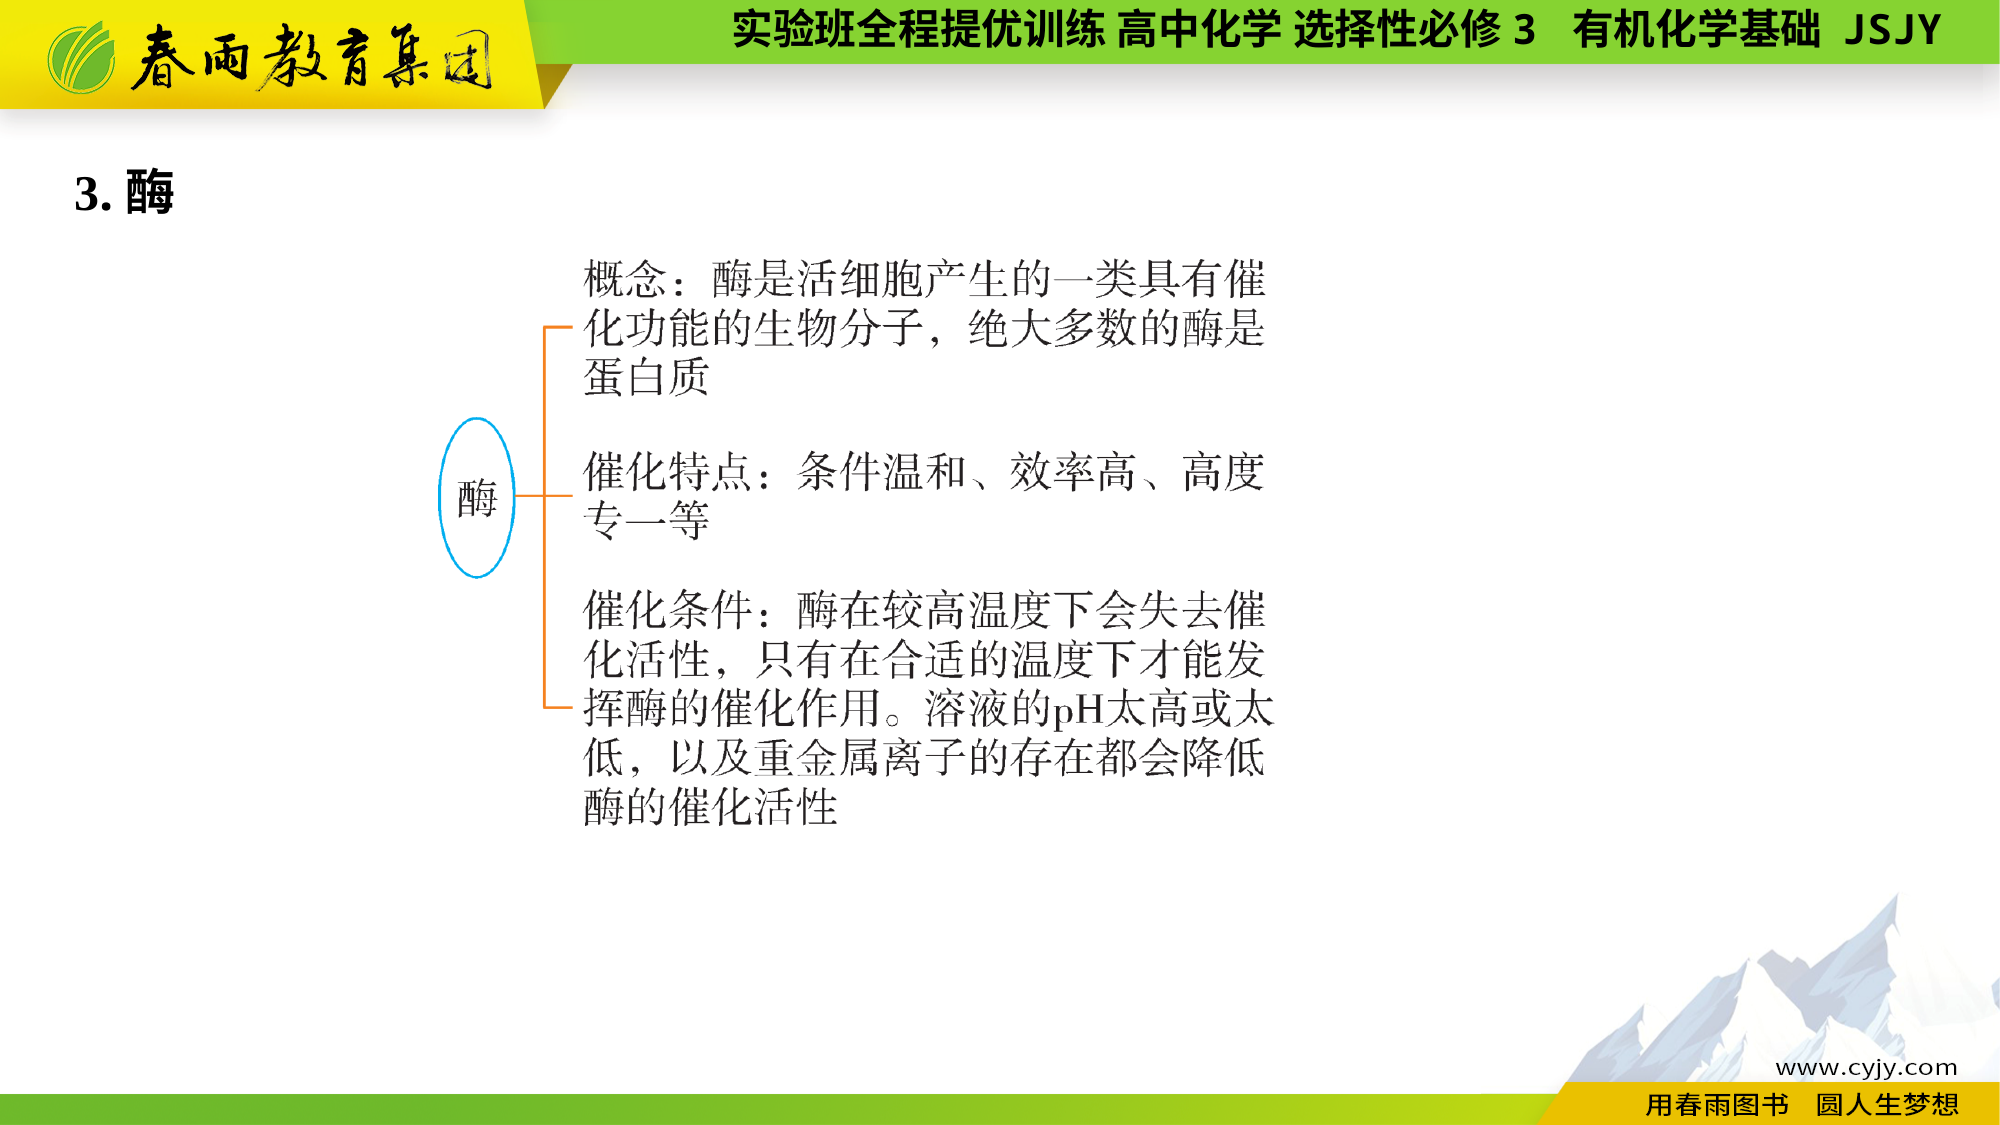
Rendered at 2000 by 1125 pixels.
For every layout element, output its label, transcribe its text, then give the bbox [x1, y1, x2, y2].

list 3.酶 [59, 122, 1944, 217]
picture [0, 0, 2000, 1125]
